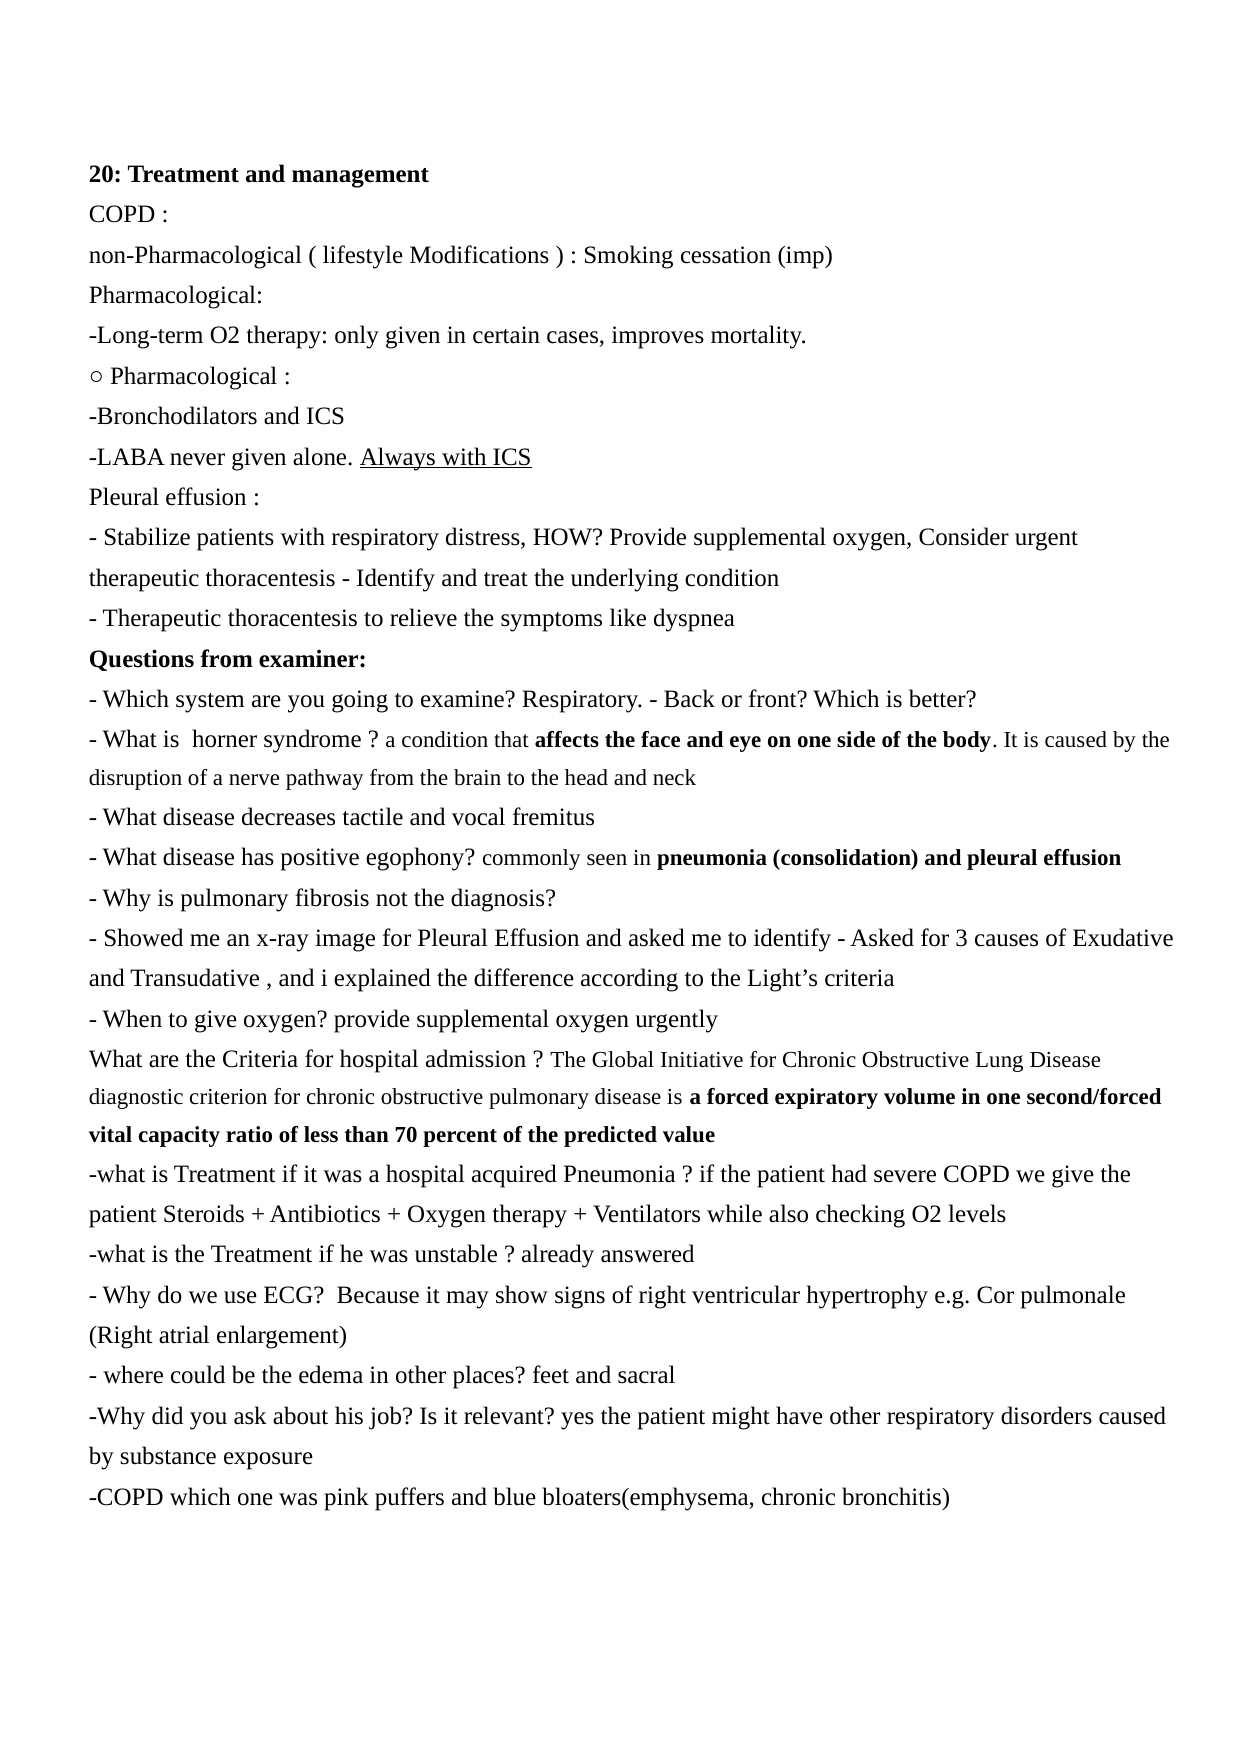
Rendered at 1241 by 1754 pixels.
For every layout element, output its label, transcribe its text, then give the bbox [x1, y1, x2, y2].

text_box 20: Treatment and management COPD : non-Pharmacological ( lifestyle Modifications ) : Smoking cessation (imp) Pharmacological: -Long-term O2 therapy: only given in certain cases, improves mortality. ○ Pharmacological : -Bronchodilators and ICS -LABA never given alone. Always with ICS Pleural effusion : - Stabilize patients with respiratory distress, HOW? Provide supplemental oxygen, Consider urgent therapeutic thoracentesis - Identify and treat the underlying condition - Therapeutic thoracentesis to relieve the symptoms like dyspnea Questions from examiner: - Which system are you going to examine? Respiratory. - Back or front? Which is better? - What is horner syndrome ? a condition that affects the face and eye on one side of the body. It is caused by the disruption of a nerve pathway from the brain to the head and neck - What disease decreases tactile and vocal fremitus - What disease has positive egophony? commonly seen in pneumonia (consolidation) and pleural effusion - Why is pulmonary fibrosis not the diagnosis? - Showed me an x-ray image for Pleural Effusion and asked me to identify - Asked for 3 causes of Exudative and Transudative , and i explained the difference according to the Light’s criteria - When to give oxygen? provide supplemental oxygen urgently What are the Criteria for hospital admission ? The Global Initiative for Chronic Obstructive Lung Disease diagnostic criterion for chronic obstructive pulmonary disease is a forced expiratory volume in one second/forced vital capacity ratio of less than 70 percent of the predicted value -what is Treatment if it was a hospital acquired Pneumonia ? if the patient had severe COPD we give the patient Steroids + Antibiotics + Oxygen therapy + Ventilators while also checking O2 levels -what is the Treatment if he was unstable ? already answered - Why do we use ECG? Because it may show signs of right ventricular hypertrophy e.g. Cor pulmonale (Right atrial enlargement) - where could be the edema in other places? feet and sacral -Why did you ask about his job? Is it relevant? yes the patient might have other respiratory disorders caused by substance exposure -COPD which one was pink puffers and blue bloaters(emphysema, chronic bronchitis) [73, 131, 1196, 1606]
